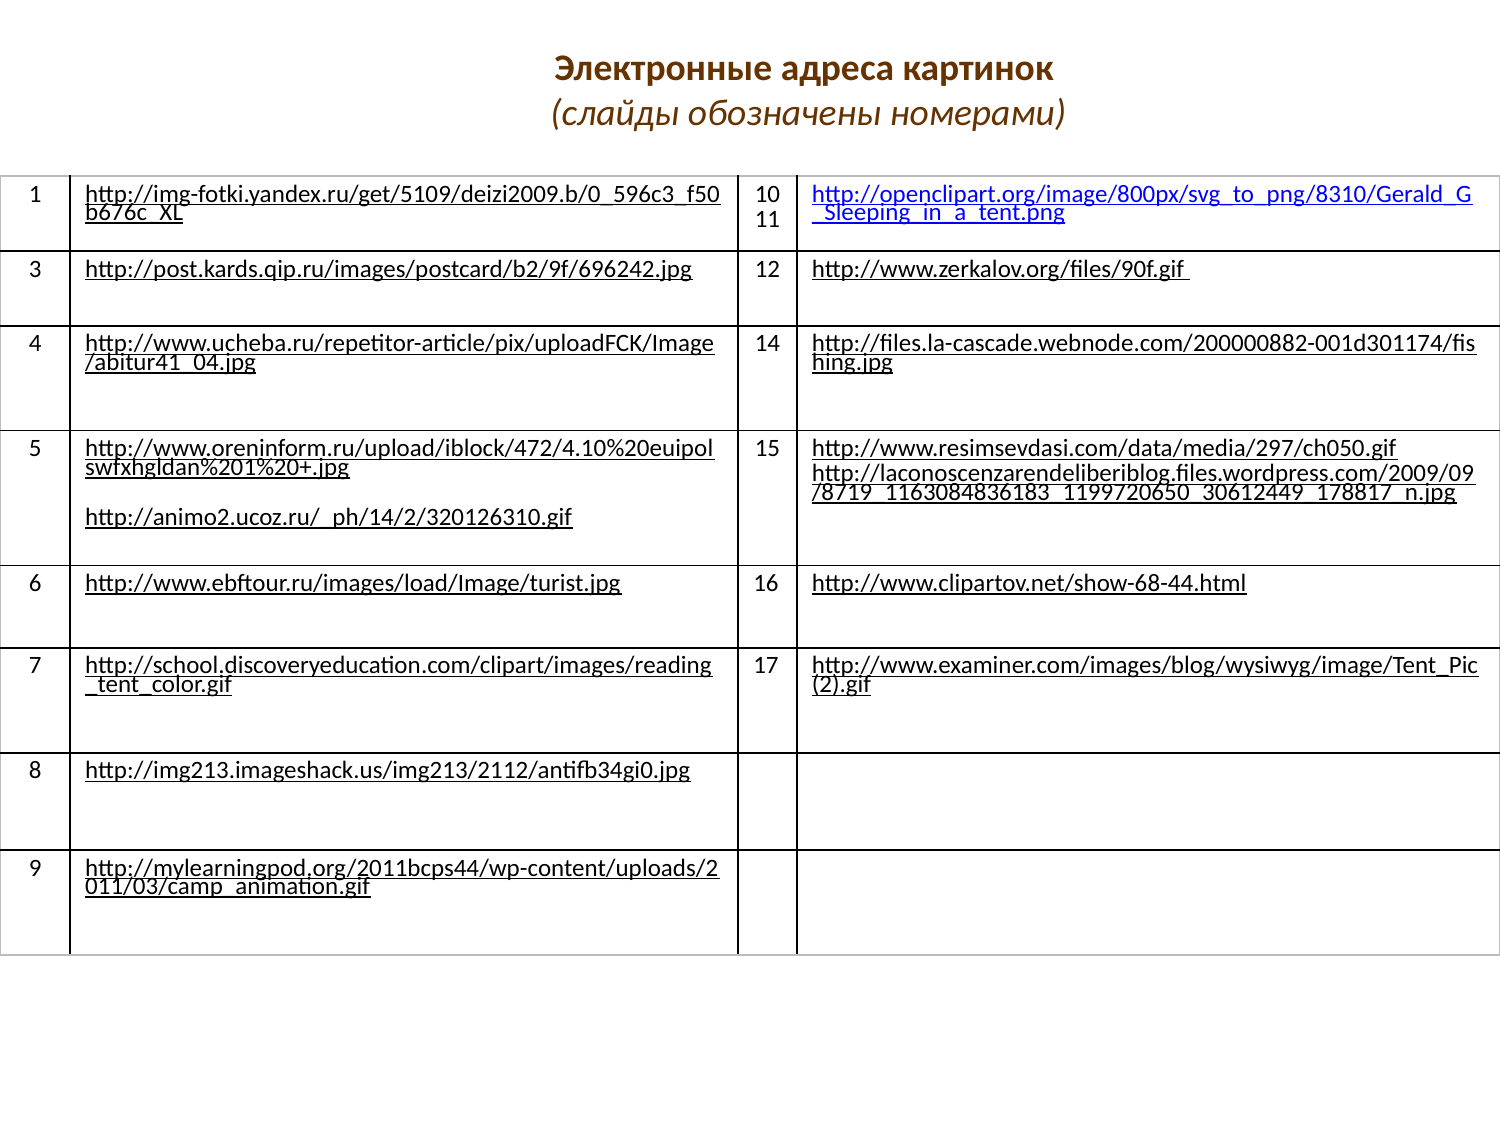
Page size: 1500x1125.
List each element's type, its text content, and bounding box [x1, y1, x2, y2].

text_box Электронные адреса картинок (слайды обозначены номерами) [535, 35, 1082, 140]
table_cell http://www.resimsevdasi.com/data/media/297/ch050.gif http://laconoscenzarendeliberiblog.files.wordpress.com/2009/09/8719_1163084836183_1199720650_30612449_178817_n.jpg [798, 431, 1499, 565]
table_cell http://files.la-cascade.webnode.com/200000882-001d301174/fishing.jpg [798, 327, 1499, 430]
table_cell http://www.examiner.com/images/blog/wysiwyg/image/Tent_Pic(2).gif [798, 649, 1499, 752]
table_cell http://www.clipartov.net/show-68-44.html [798, 566, 1499, 647]
table_header 10 11 [739, 177, 796, 250]
table_cell [798, 851, 1499, 954]
table_cell 7 [1, 649, 69, 752]
table_cell 4 [1, 327, 69, 430]
table_cell http://www.oreninform.ru/upload/iblock/472/4.10%20euipolswfxhgldan%201%20+.jpg http://animo2.ucoz.ru/_ph/14/2/320126310.gif [71, 431, 737, 565]
table_cell 6 [1, 566, 69, 647]
table_cell http://www.ebftour.ru/images/load/Image/turist.jpg [71, 566, 737, 647]
table_cell [739, 754, 796, 849]
table_cell http://www.zerkalov.org/files/90f.gif [798, 252, 1499, 325]
table_cell [739, 851, 796, 954]
table_cell 17 [739, 649, 796, 752]
table_cell http://img213.imageshack.us/img213/2112/antifb34gi0.jpg [71, 754, 737, 849]
table_cell [798, 754, 1499, 849]
table_cell 15 [739, 431, 796, 565]
table_cell 3 [1, 252, 69, 325]
table_cell 16 [739, 566, 796, 647]
table_cell http://school.discoveryeducation.com/clipart/images/reading_tent_color.gif [71, 649, 737, 752]
table_cell 12 [739, 252, 796, 325]
table_cell 8 [1, 754, 69, 849]
table_header 1 [1, 177, 69, 250]
table_cell 14 [739, 327, 796, 430]
table_header http://img-fotki.yandex.ru/get/5109/deizi2009.b/0_596c3_f50b676c_XL [71, 177, 737, 250]
table_cell 5 [1, 431, 69, 565]
table_cell http://post.kards.qip.ru/images/postcard/b2/9f/696242.jpg [71, 252, 737, 325]
table_cell http://mylearningpod.org/2011bcps44/wp-content/uploads/2011/03/camp_animation.gif [71, 851, 737, 954]
table_cell http://www.ucheba.ru/repetitor-article/pix/uploadFCK/Image/abitur41_04.jpg [71, 327, 737, 430]
table_cell 9 [1, 851, 69, 954]
table_header http://openclipart.org/image/800px/svg_to_png/8310/Gerald_G_Sleeping_in_a_tent.png [798, 177, 1499, 250]
